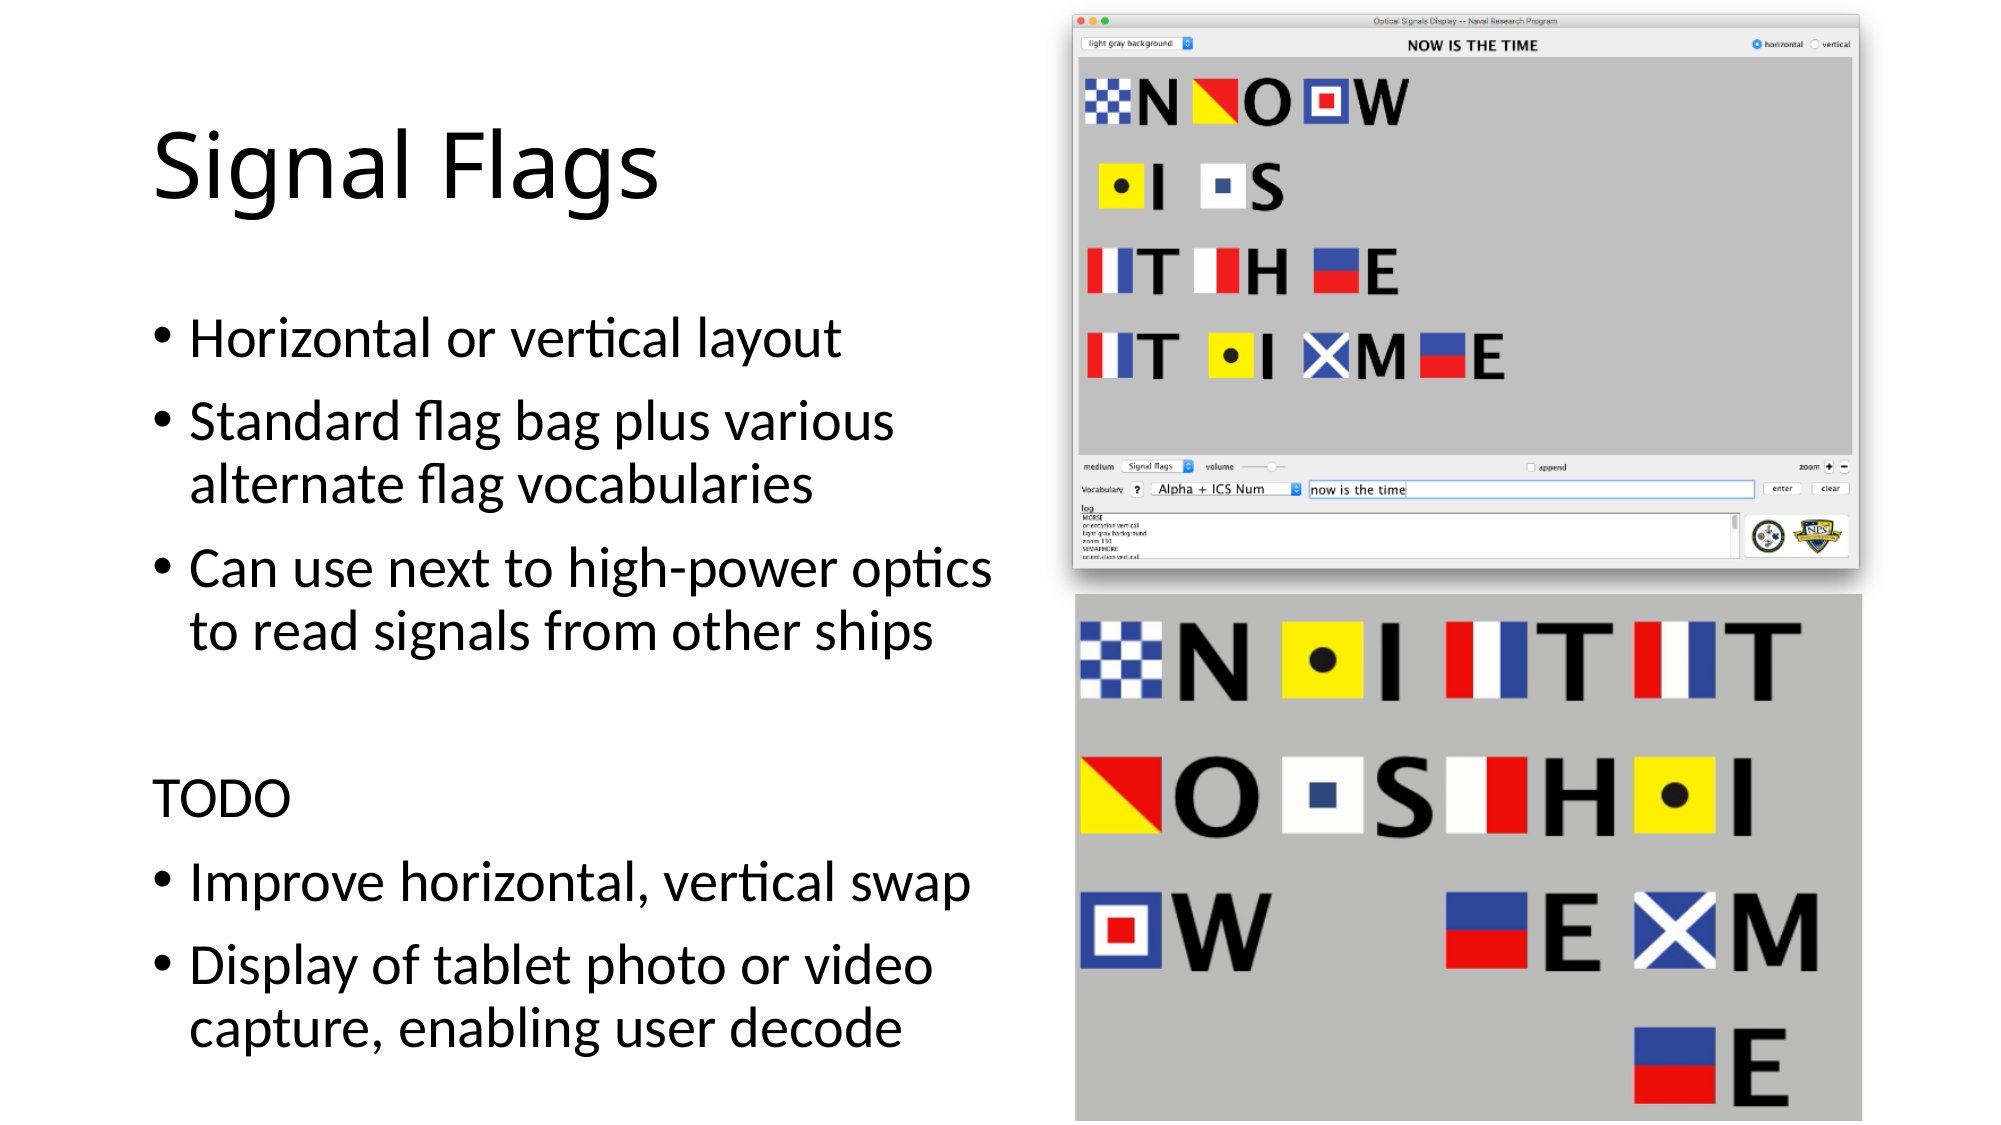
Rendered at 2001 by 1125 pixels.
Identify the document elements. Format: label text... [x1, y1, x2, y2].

picture [1074, 594, 1863, 1121]
list Horizontal or vertical layout Standard flag bag plus various alternate flag vocabularies Can use next to high-power optics to read signals from other ships TODO Improve horizontal, vertical swap Display of tablet photo or video capture, enabling user decode [137, 299, 1025, 1094]
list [1038, 0, 1893, 617]
title Signal Flags [137, 59, 1038, 278]
